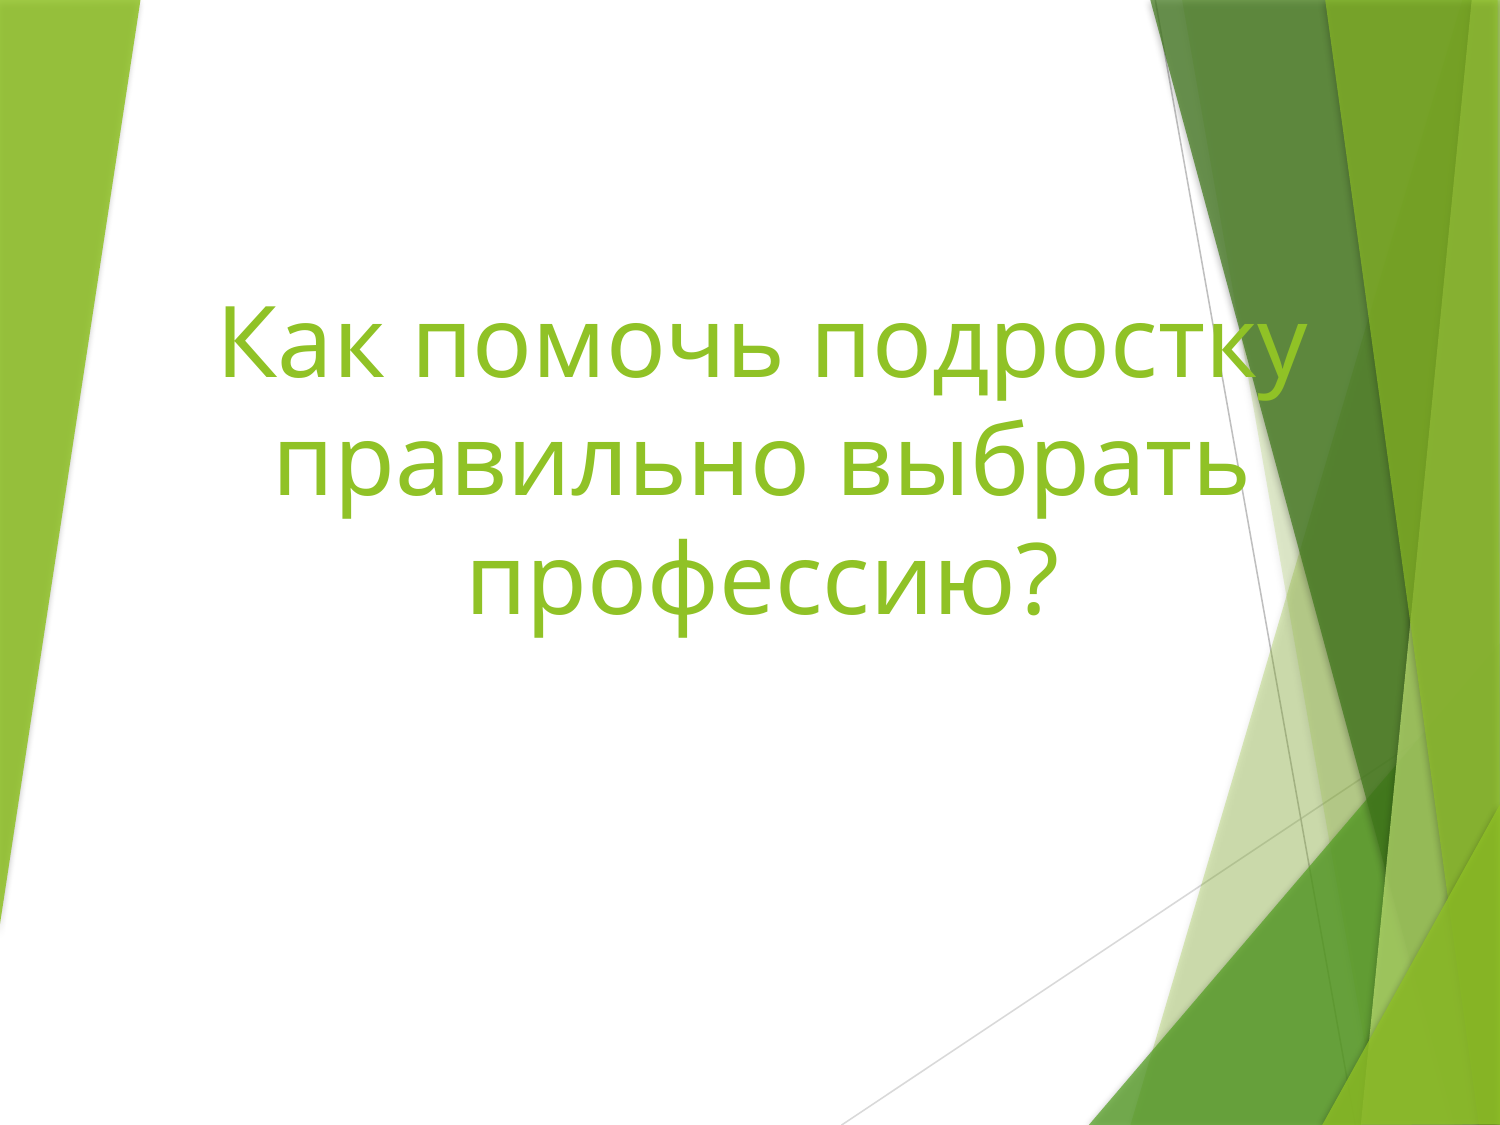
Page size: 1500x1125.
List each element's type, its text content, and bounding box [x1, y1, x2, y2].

title Как помочь подростку правильно выбрать профессию? [112, 267, 1414, 642]
